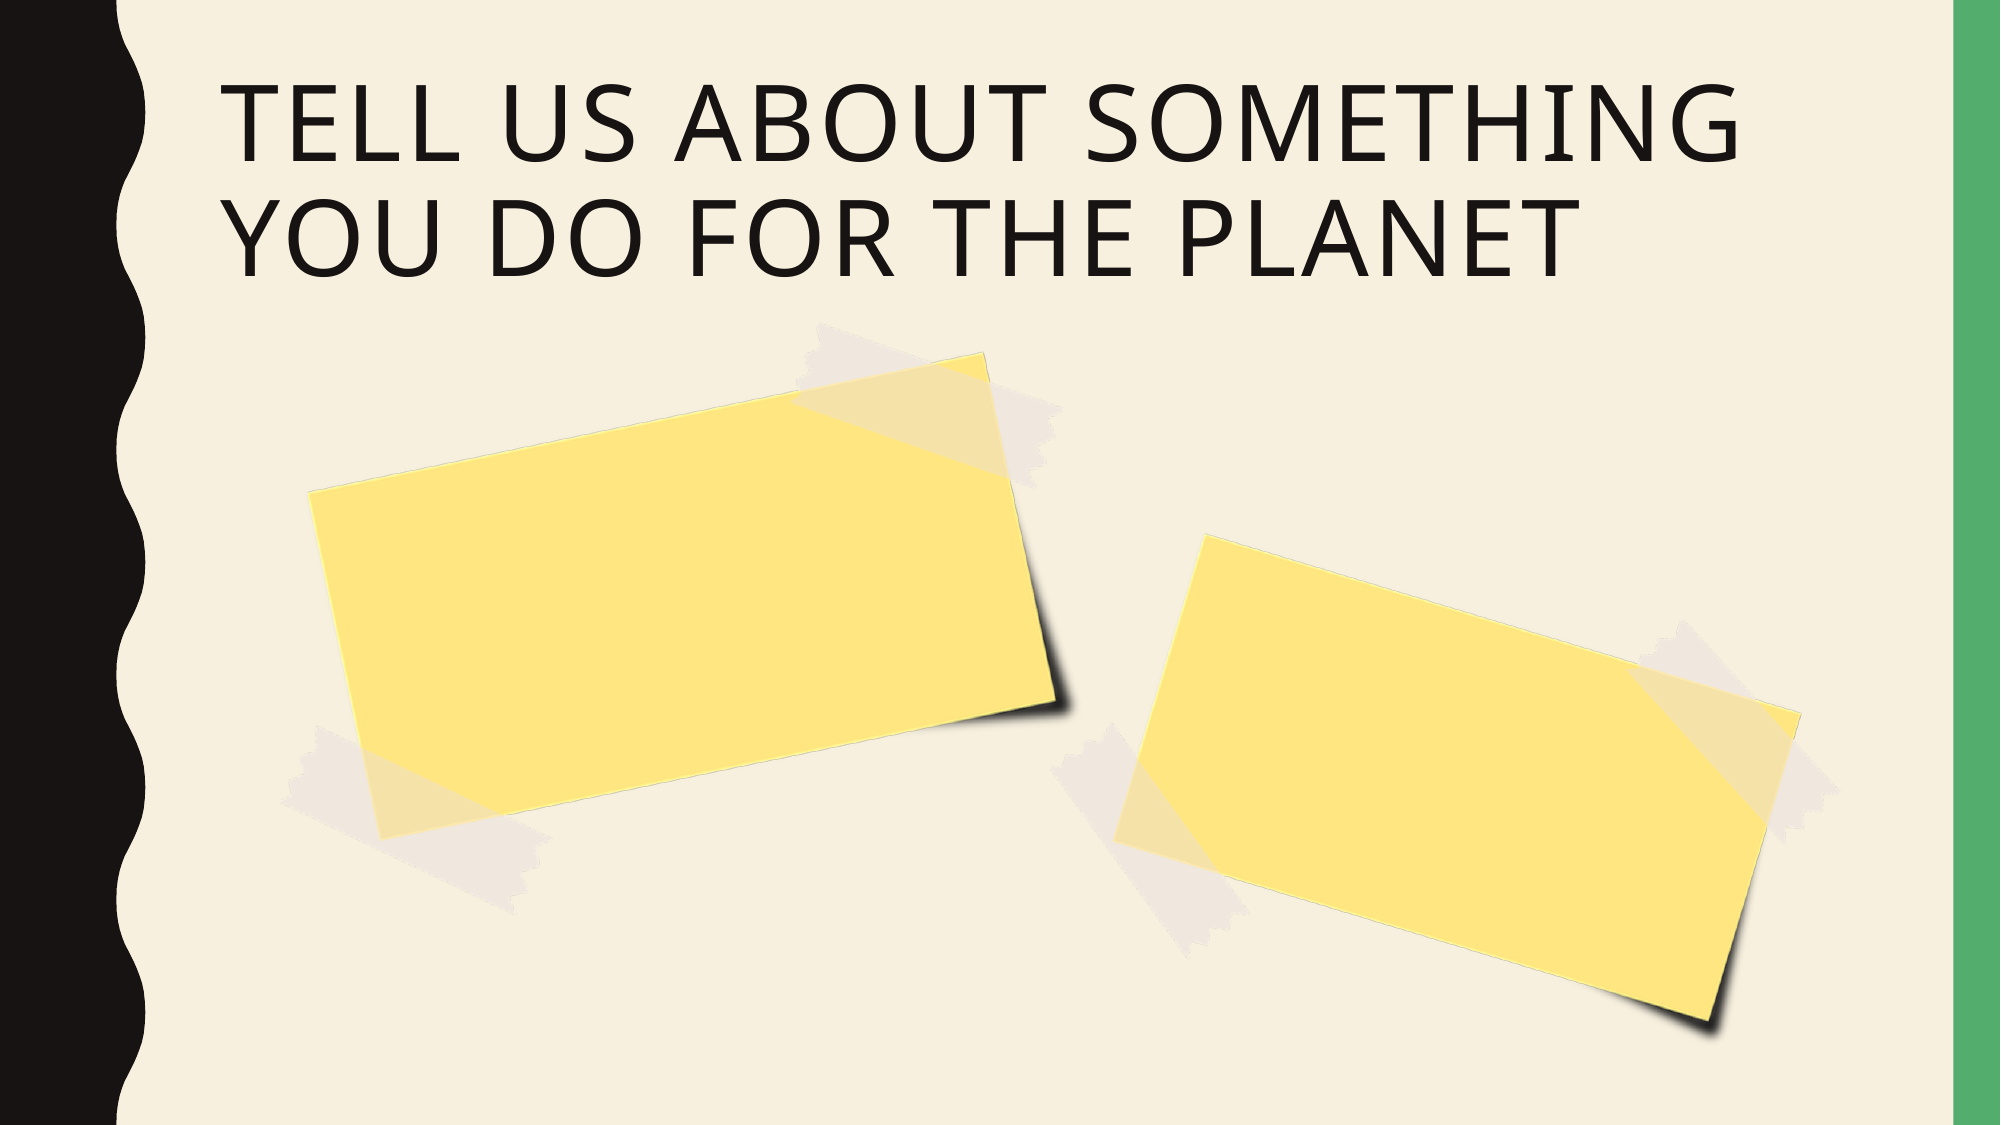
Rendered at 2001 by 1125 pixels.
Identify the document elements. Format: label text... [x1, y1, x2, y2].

title Tell us about something you do for the planet [205, 62, 1875, 308]
picture [207, 277, 1875, 1125]
